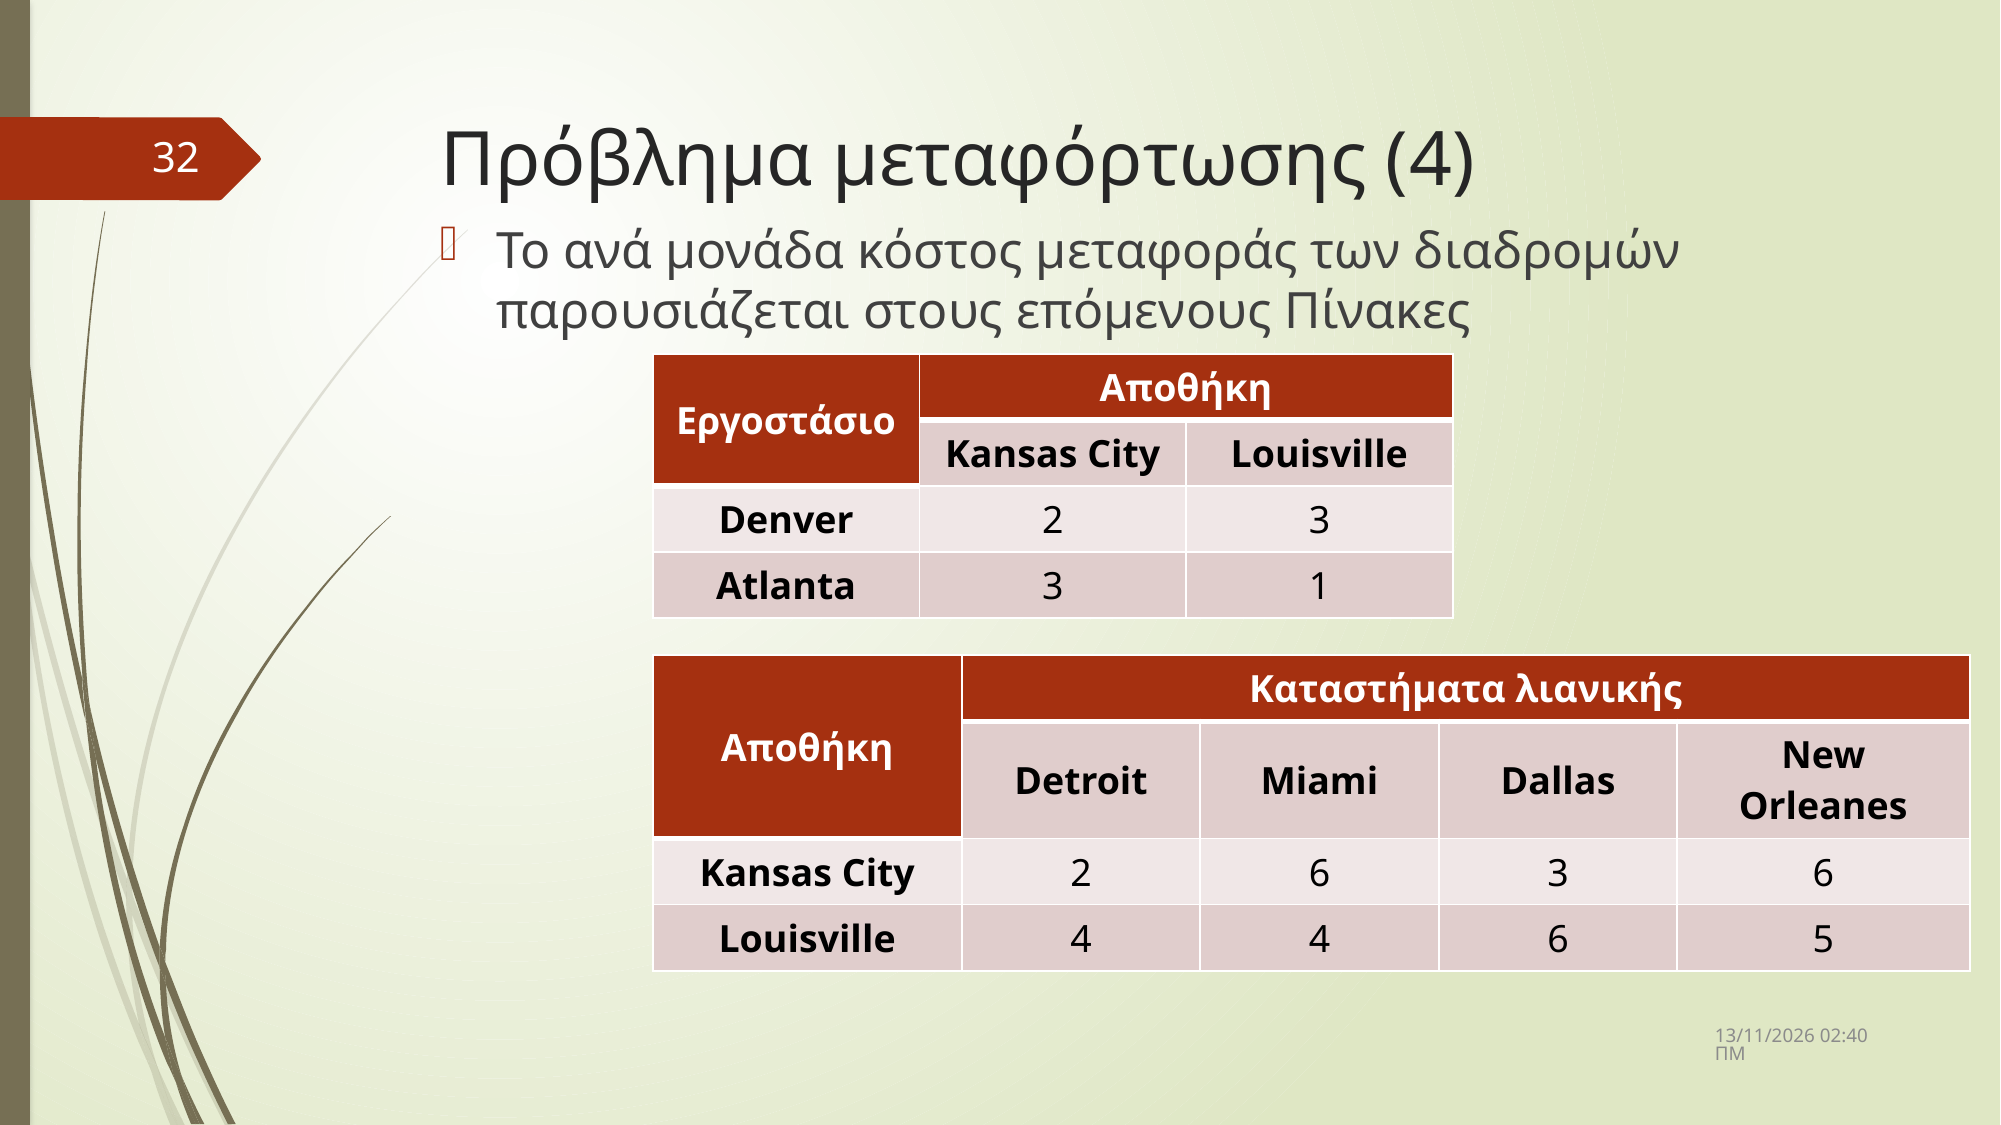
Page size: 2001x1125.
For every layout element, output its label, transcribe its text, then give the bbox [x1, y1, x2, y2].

table_cell 2 [963, 839, 1199, 904]
table_cell Louisville [1187, 423, 1452, 485]
table_cell 4 [963, 905, 1199, 970]
table_header Αποθήκη [920, 355, 1452, 417]
table_cell Kansas City [920, 423, 1185, 485]
table_cell Denver [654, 489, 919, 551]
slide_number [1699, 1005, 1888, 1067]
table_cell 5 [1678, 905, 1969, 970]
slide_number 32 [87, 129, 216, 190]
table_cell 3 [1440, 839, 1676, 904]
list Το ανά μονάδα κόστος μεταφοράς των διαδρομών παρουσιάζεται στους επόμενους Πίνακες [424, 211, 2000, 1125]
table_cell Kansas City [654, 841, 961, 904]
table_cell Dallas [1440, 724, 1676, 838]
table_header Αποθήκη [654, 656, 961, 836]
table_cell 6 [1440, 905, 1676, 970]
table_cell 6 [1201, 839, 1438, 904]
table_cell Atlanta [654, 553, 919, 617]
table_cell New Orleanes [1678, 724, 1969, 838]
table_cell 1 [1187, 553, 1452, 617]
table_cell 6 [1678, 839, 1969, 904]
table_cell 3 [1187, 487, 1452, 551]
table_cell 3 [920, 553, 1185, 617]
table_cell 4 [1201, 905, 1438, 970]
table_header Εργοστάσιο [654, 355, 919, 483]
table_cell 2 [920, 487, 1185, 551]
table_cell Detroit [963, 724, 1199, 838]
table_header Καταστήματα λιανικής [963, 656, 1969, 719]
table_cell Louisville [654, 905, 961, 970]
table_cell Miami [1201, 724, 1438, 838]
title Πρόβλημα μεταφόρτωσης (4) [425, 102, 1888, 211]
